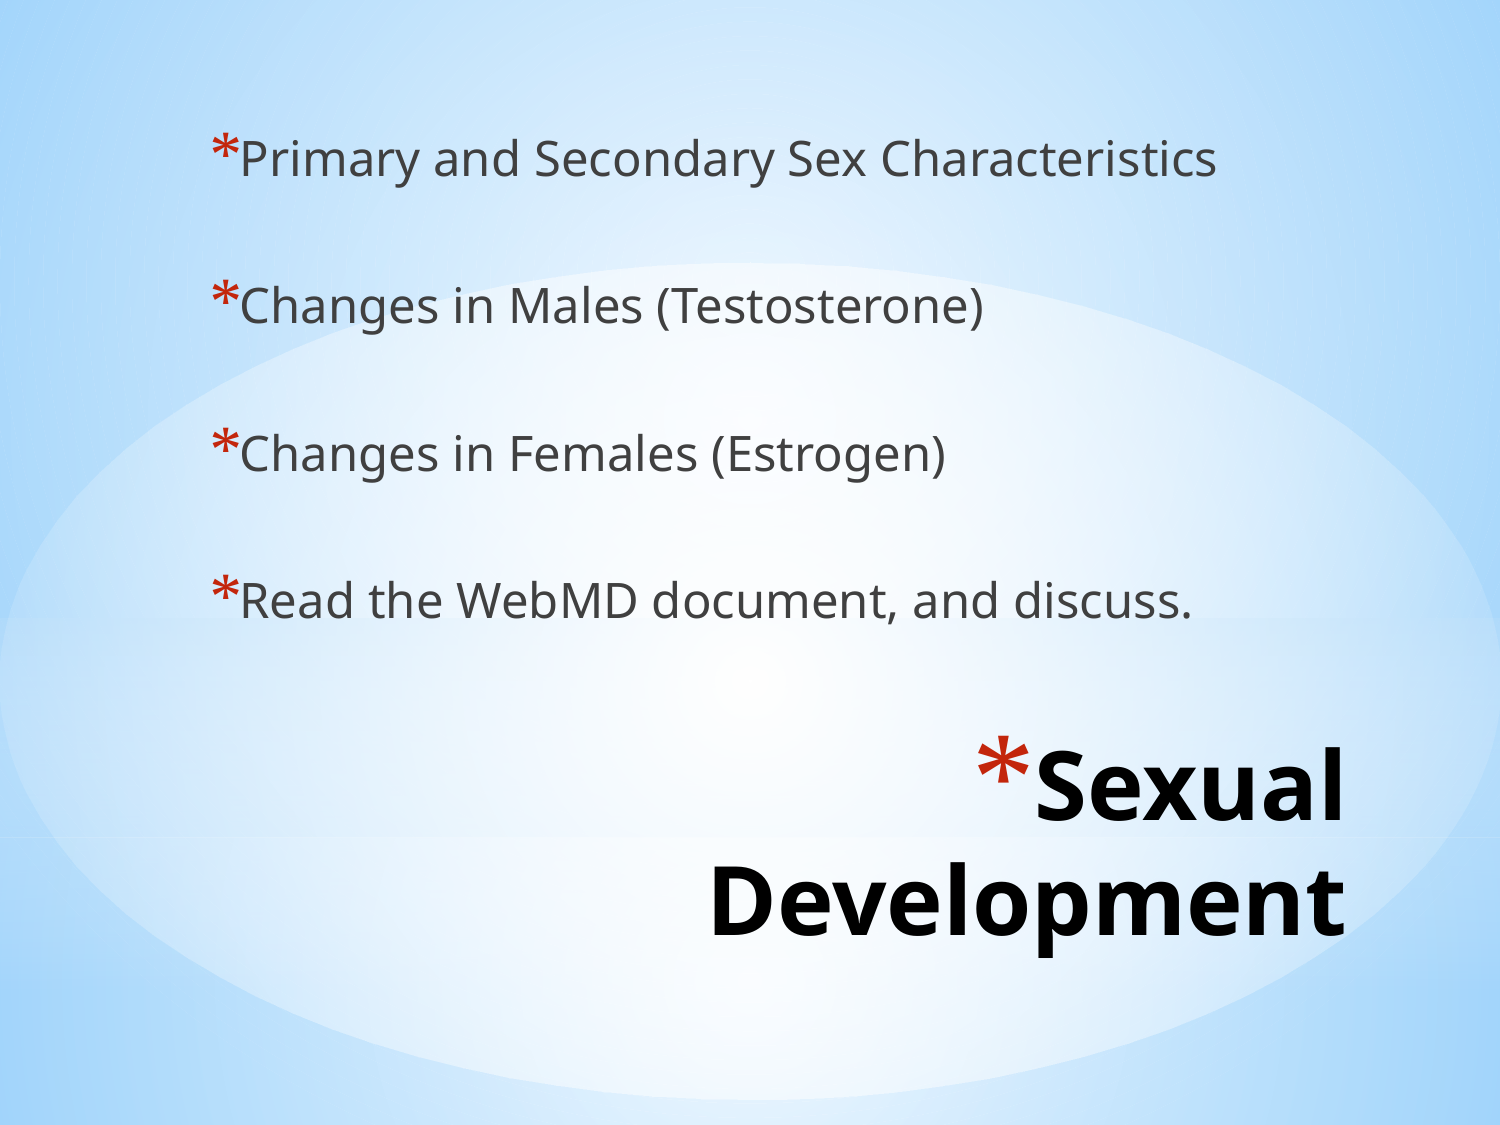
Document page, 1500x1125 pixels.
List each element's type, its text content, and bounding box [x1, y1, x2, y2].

title Sexual Development [294, 717, 1363, 905]
list Primary and Secondary Sex Characteristics Changes in Males (Testosterone) Changes in Females (Estrogen) Read the WebMD document, and discuss. [187, 120, 1238, 690]
